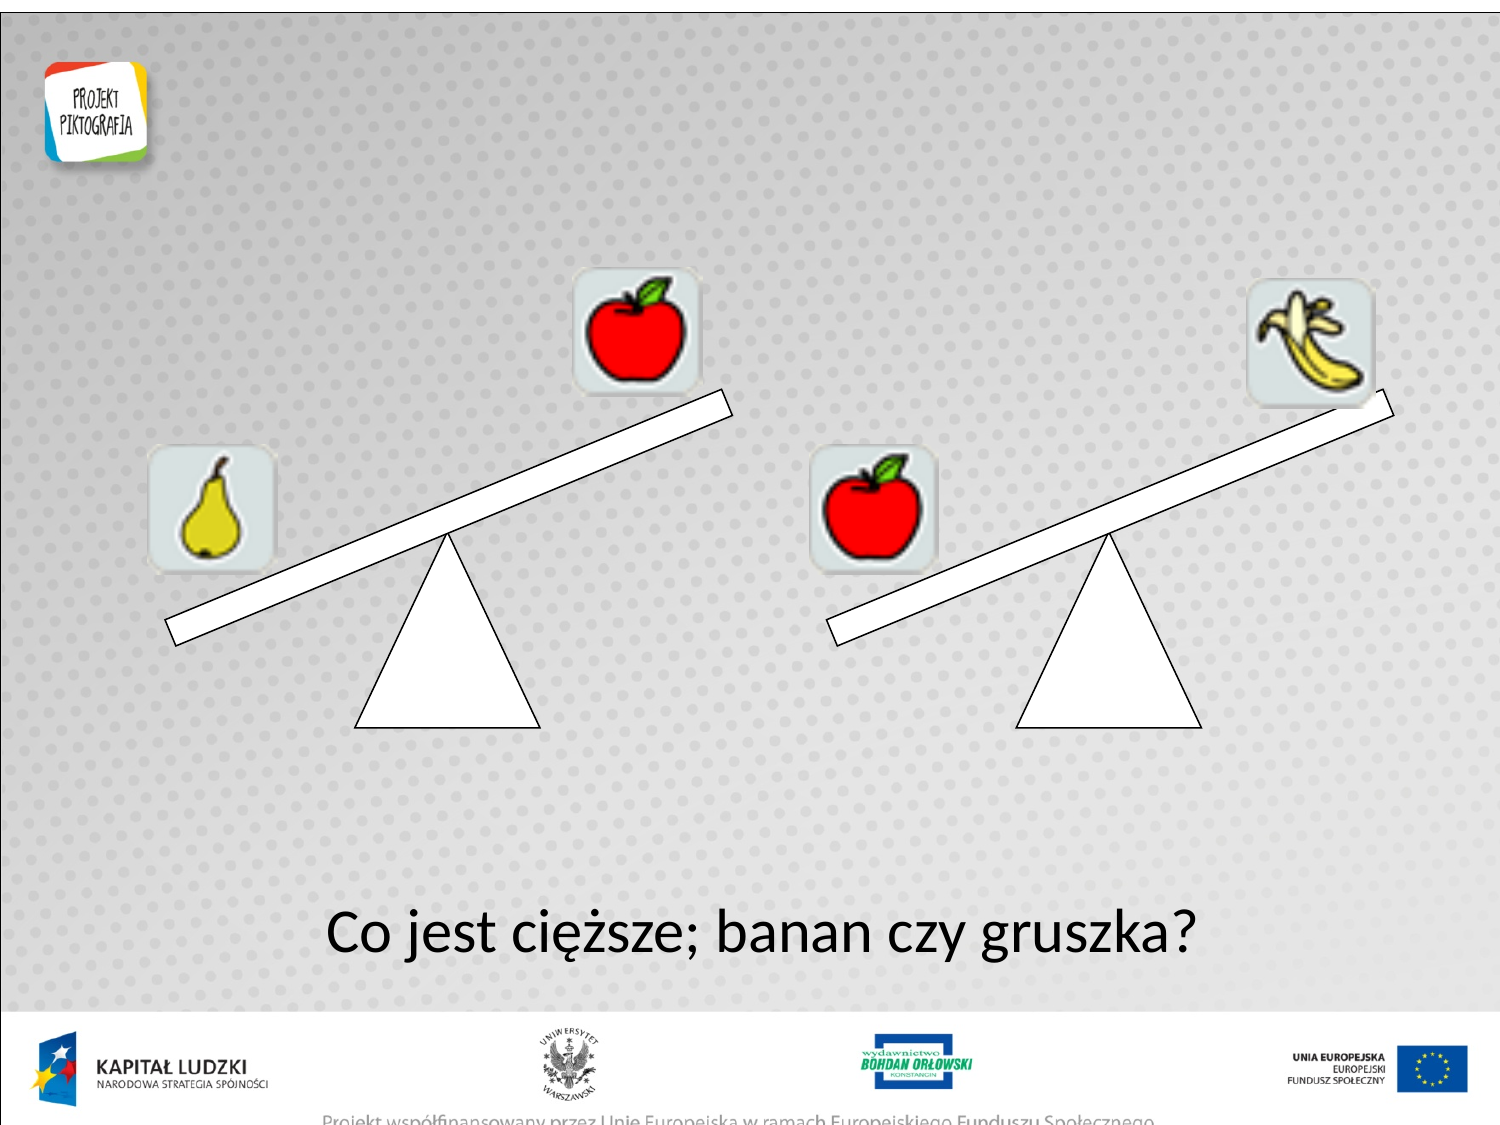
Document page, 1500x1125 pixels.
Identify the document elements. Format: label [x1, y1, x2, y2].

list [147, 503, 751, 729]
picture [0, 11, 1500, 1125]
text_box [808, 503, 1412, 729]
